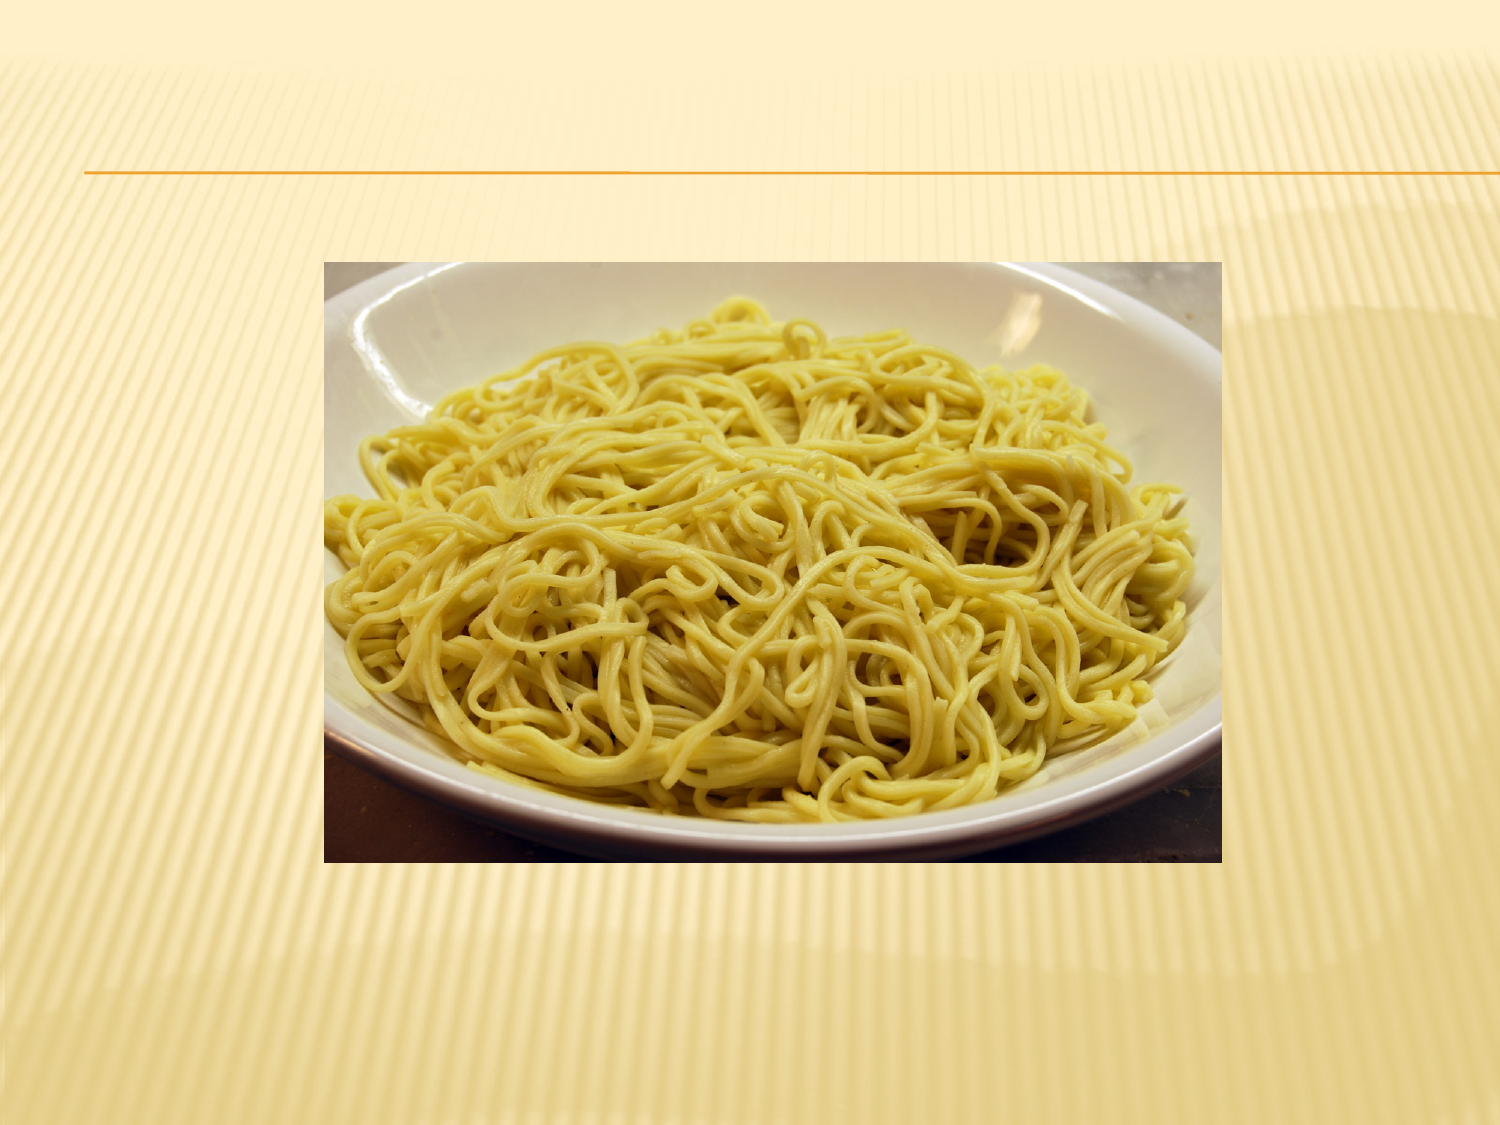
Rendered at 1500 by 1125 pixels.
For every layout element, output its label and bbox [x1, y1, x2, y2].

picture [324, 262, 1222, 863]
